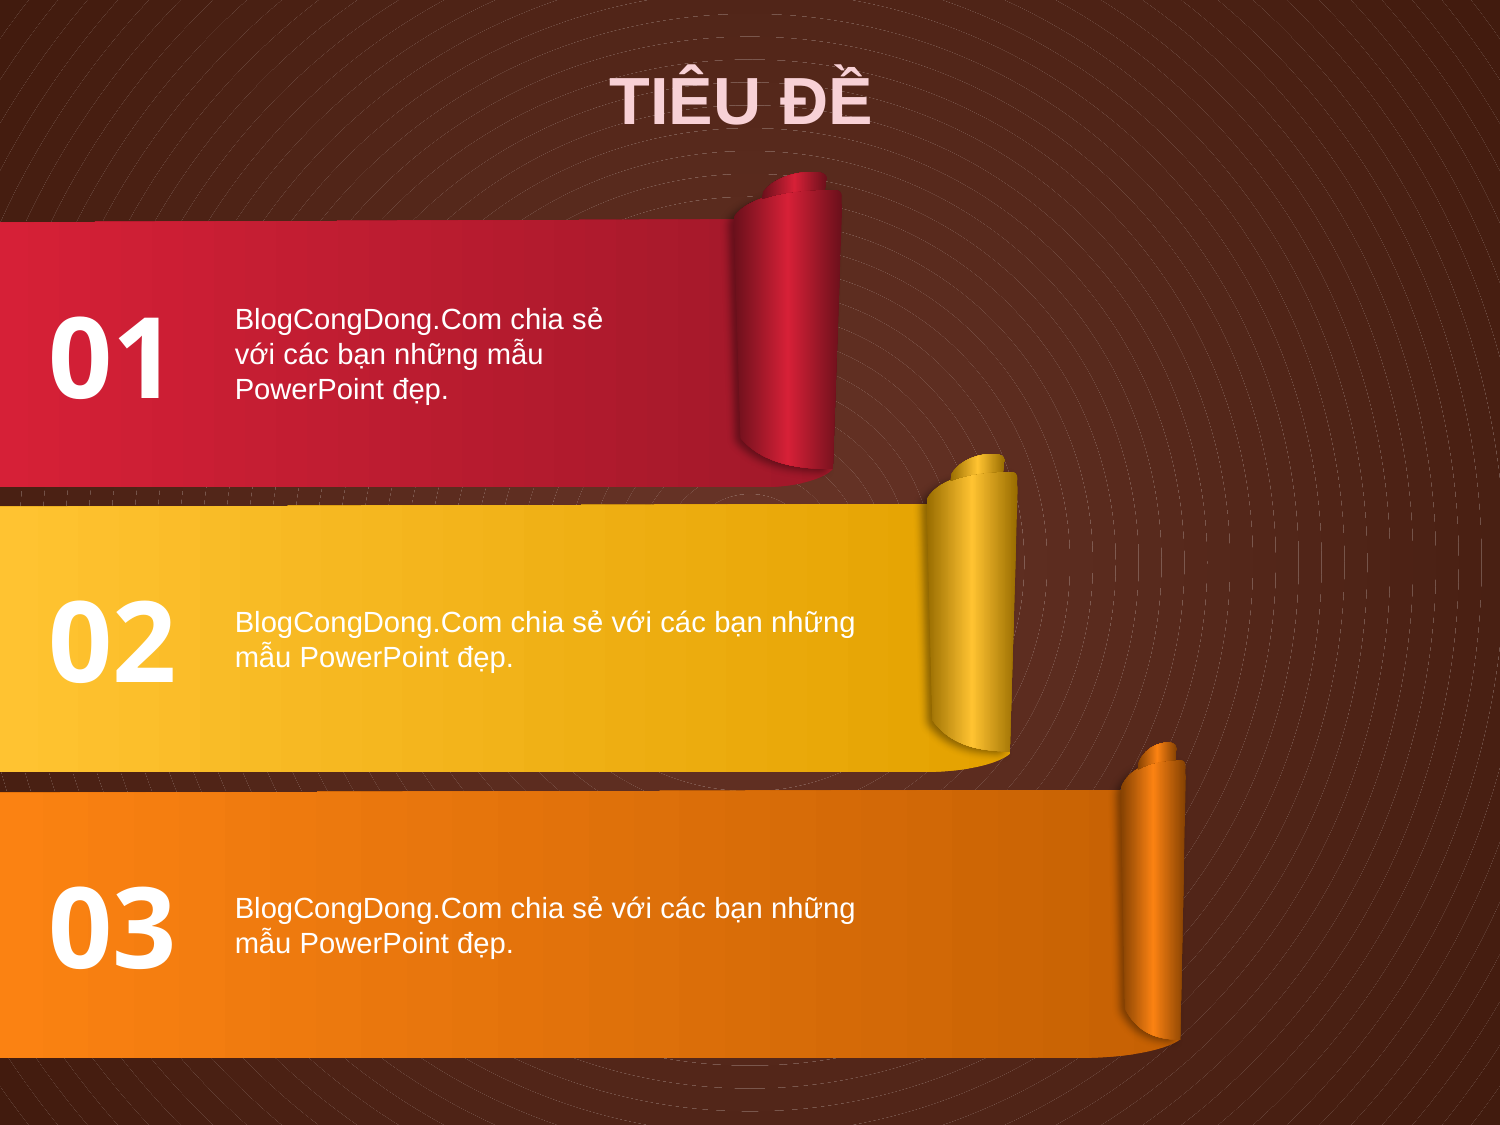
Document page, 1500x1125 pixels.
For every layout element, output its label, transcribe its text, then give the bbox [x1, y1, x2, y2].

text_box 02 [33, 563, 192, 713]
text_box [0, 501, 1003, 775]
text_box BlogCongDong.Com chia sẻ với các bạn những mẫu PowerPoint đẹp. [219, 293, 650, 413]
text_box [0, 217, 822, 490]
text_box TIÊU ĐỀ [594, 50, 888, 146]
text_box BlogCongDong.Com chia sẻ với các bạn những mẫu PowerPoint đẹp. [220, 881, 890, 967]
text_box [1120, 742, 1187, 1041]
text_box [733, 171, 843, 470]
text_box [0, 787, 1166, 1061]
text_box 03 [33, 848, 192, 999]
text_box 01 [33, 278, 192, 428]
text_box BlogCongDong.Com chia sẻ với các bạn những mẫu PowerPoint đẹp. [220, 595, 890, 681]
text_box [926, 453, 1018, 753]
